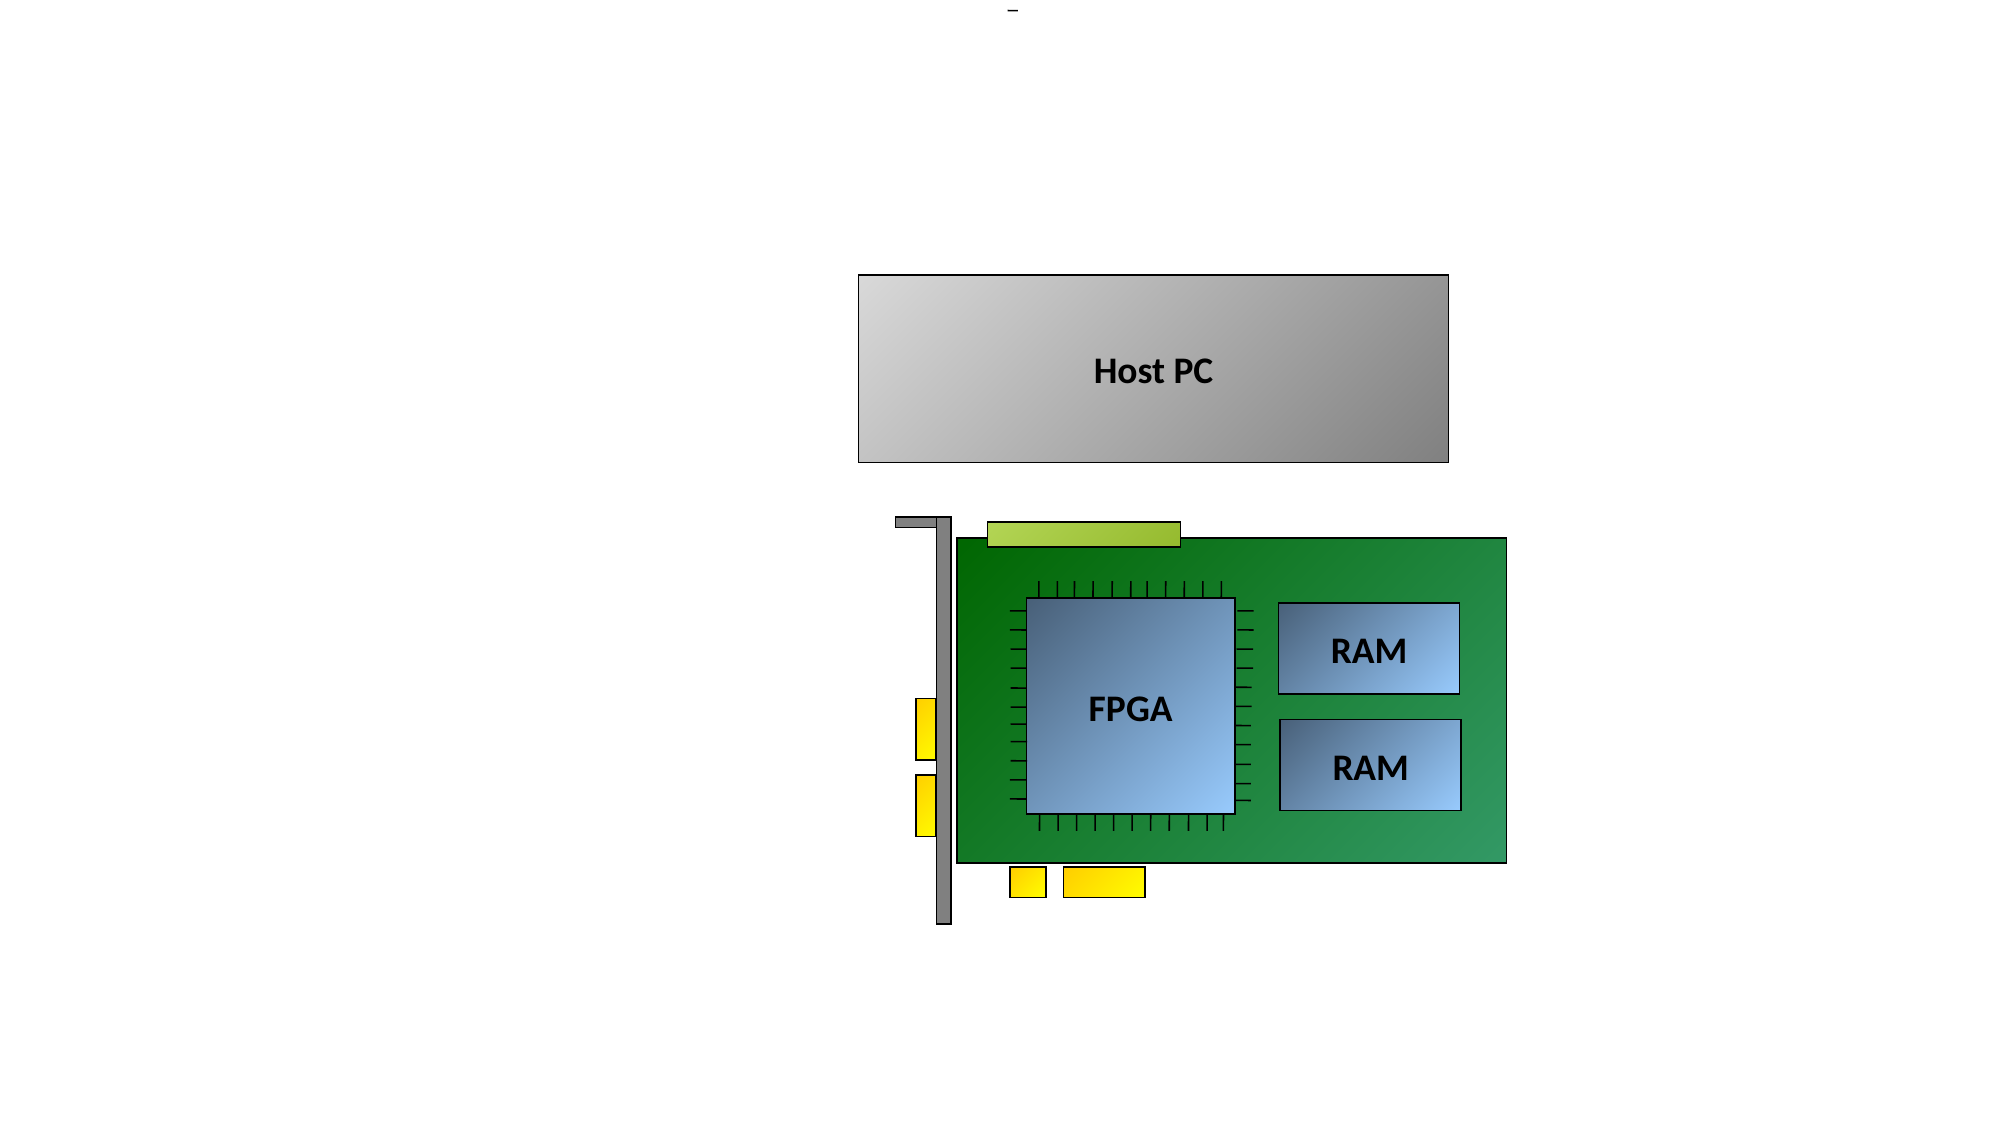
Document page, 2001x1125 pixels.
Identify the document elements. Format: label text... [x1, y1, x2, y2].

text_box [987, 522, 1181, 548]
text_box [956, 537, 1507, 863]
text_box RAM [1278, 602, 1460, 694]
text_box [1009, 866, 1047, 898]
text_box Host PC [858, 275, 1449, 463]
text_box [895, 517, 937, 528]
text_box [915, 698, 937, 761]
text_box [936, 517, 952, 924]
text_box [1063, 866, 1146, 898]
text_box [915, 775, 937, 837]
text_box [1009, 580, 1254, 831]
text_box RAM [1280, 719, 1462, 811]
